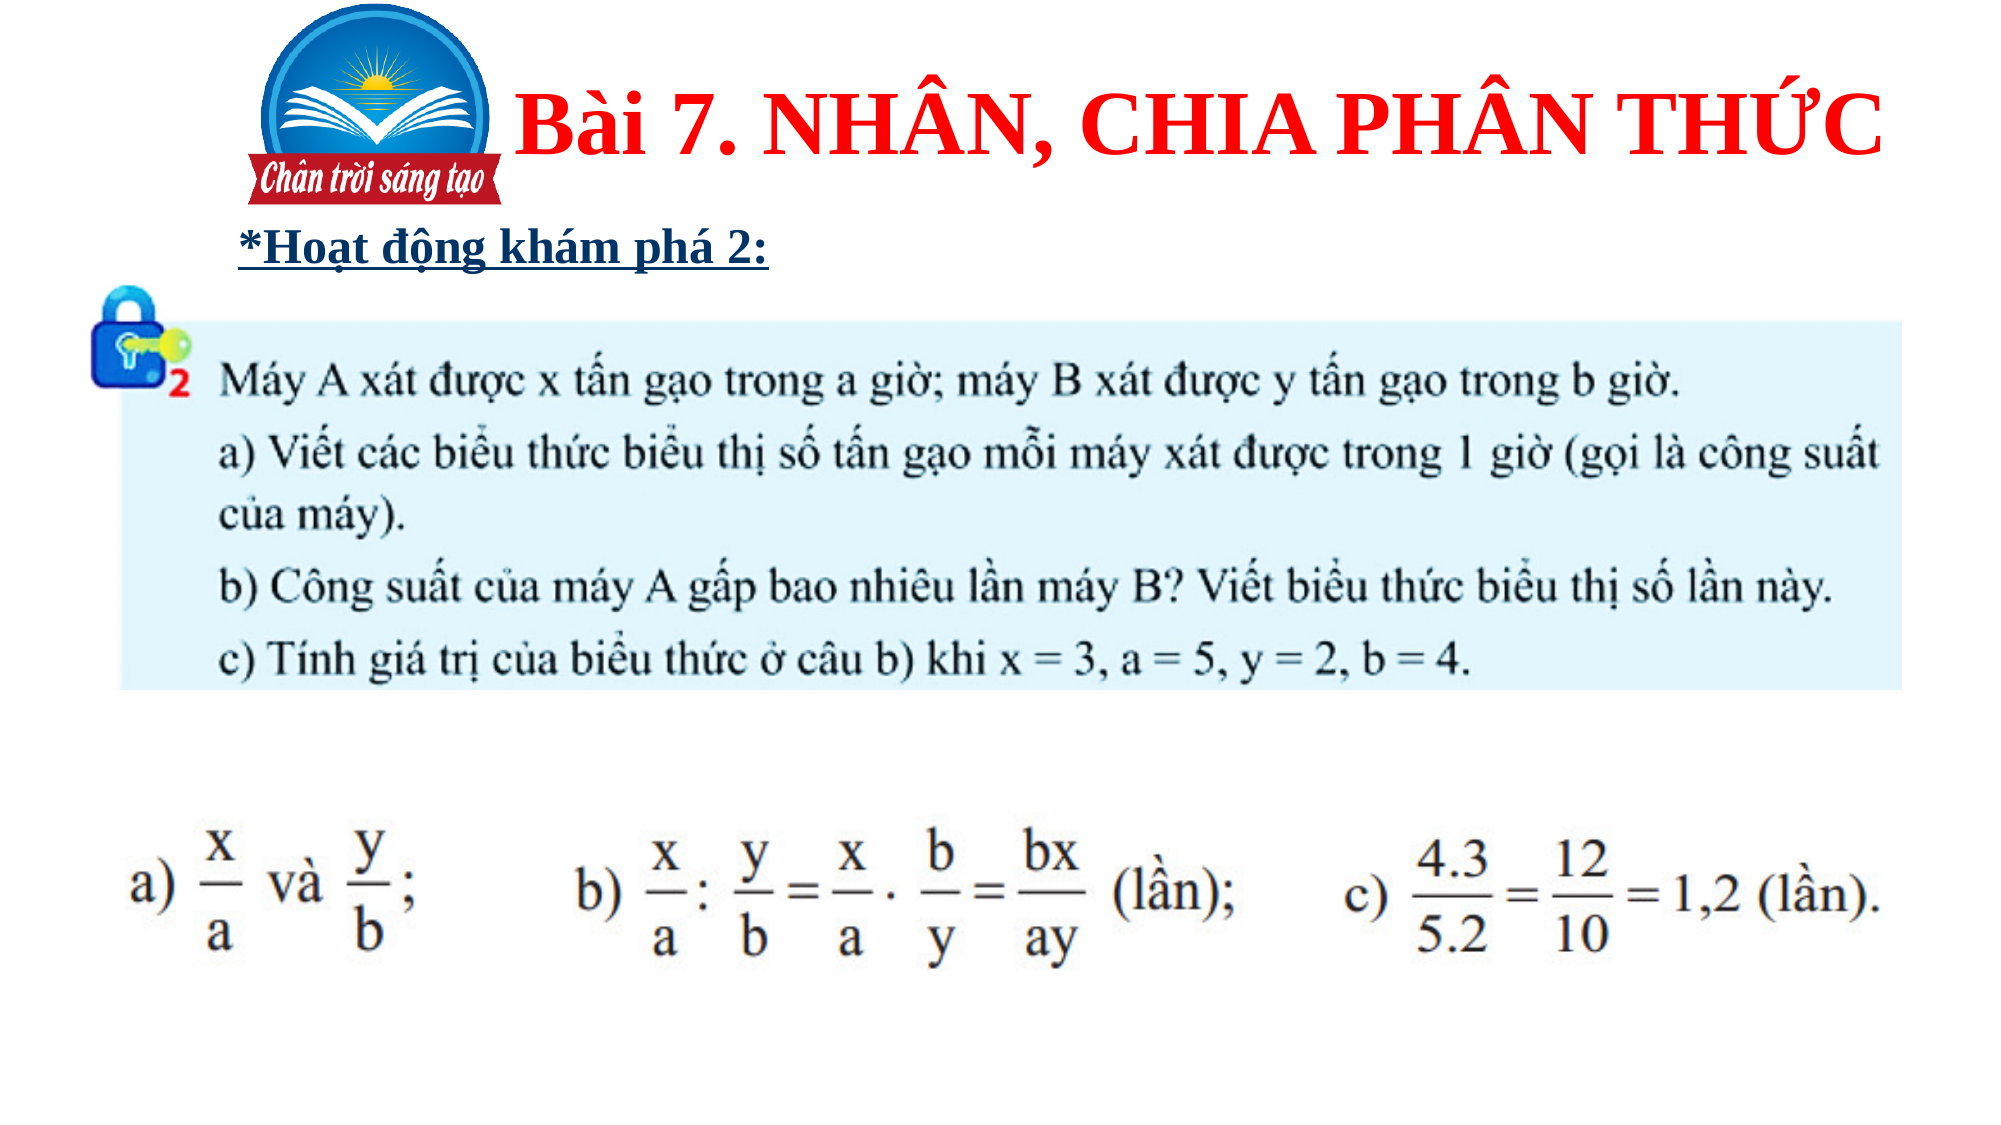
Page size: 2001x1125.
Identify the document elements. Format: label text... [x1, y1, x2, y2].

picture [223, 0, 524, 226]
text_box Bài 7. NHÂN, CHIA PHÂN THỨC [524, 55, 1969, 180]
picture [555, 809, 1246, 983]
text_box *Hoạt động khám phá 2: [223, 206, 1935, 282]
picture [1331, 815, 1892, 979]
picture [102, 815, 435, 978]
picture [81, 277, 1902, 690]
